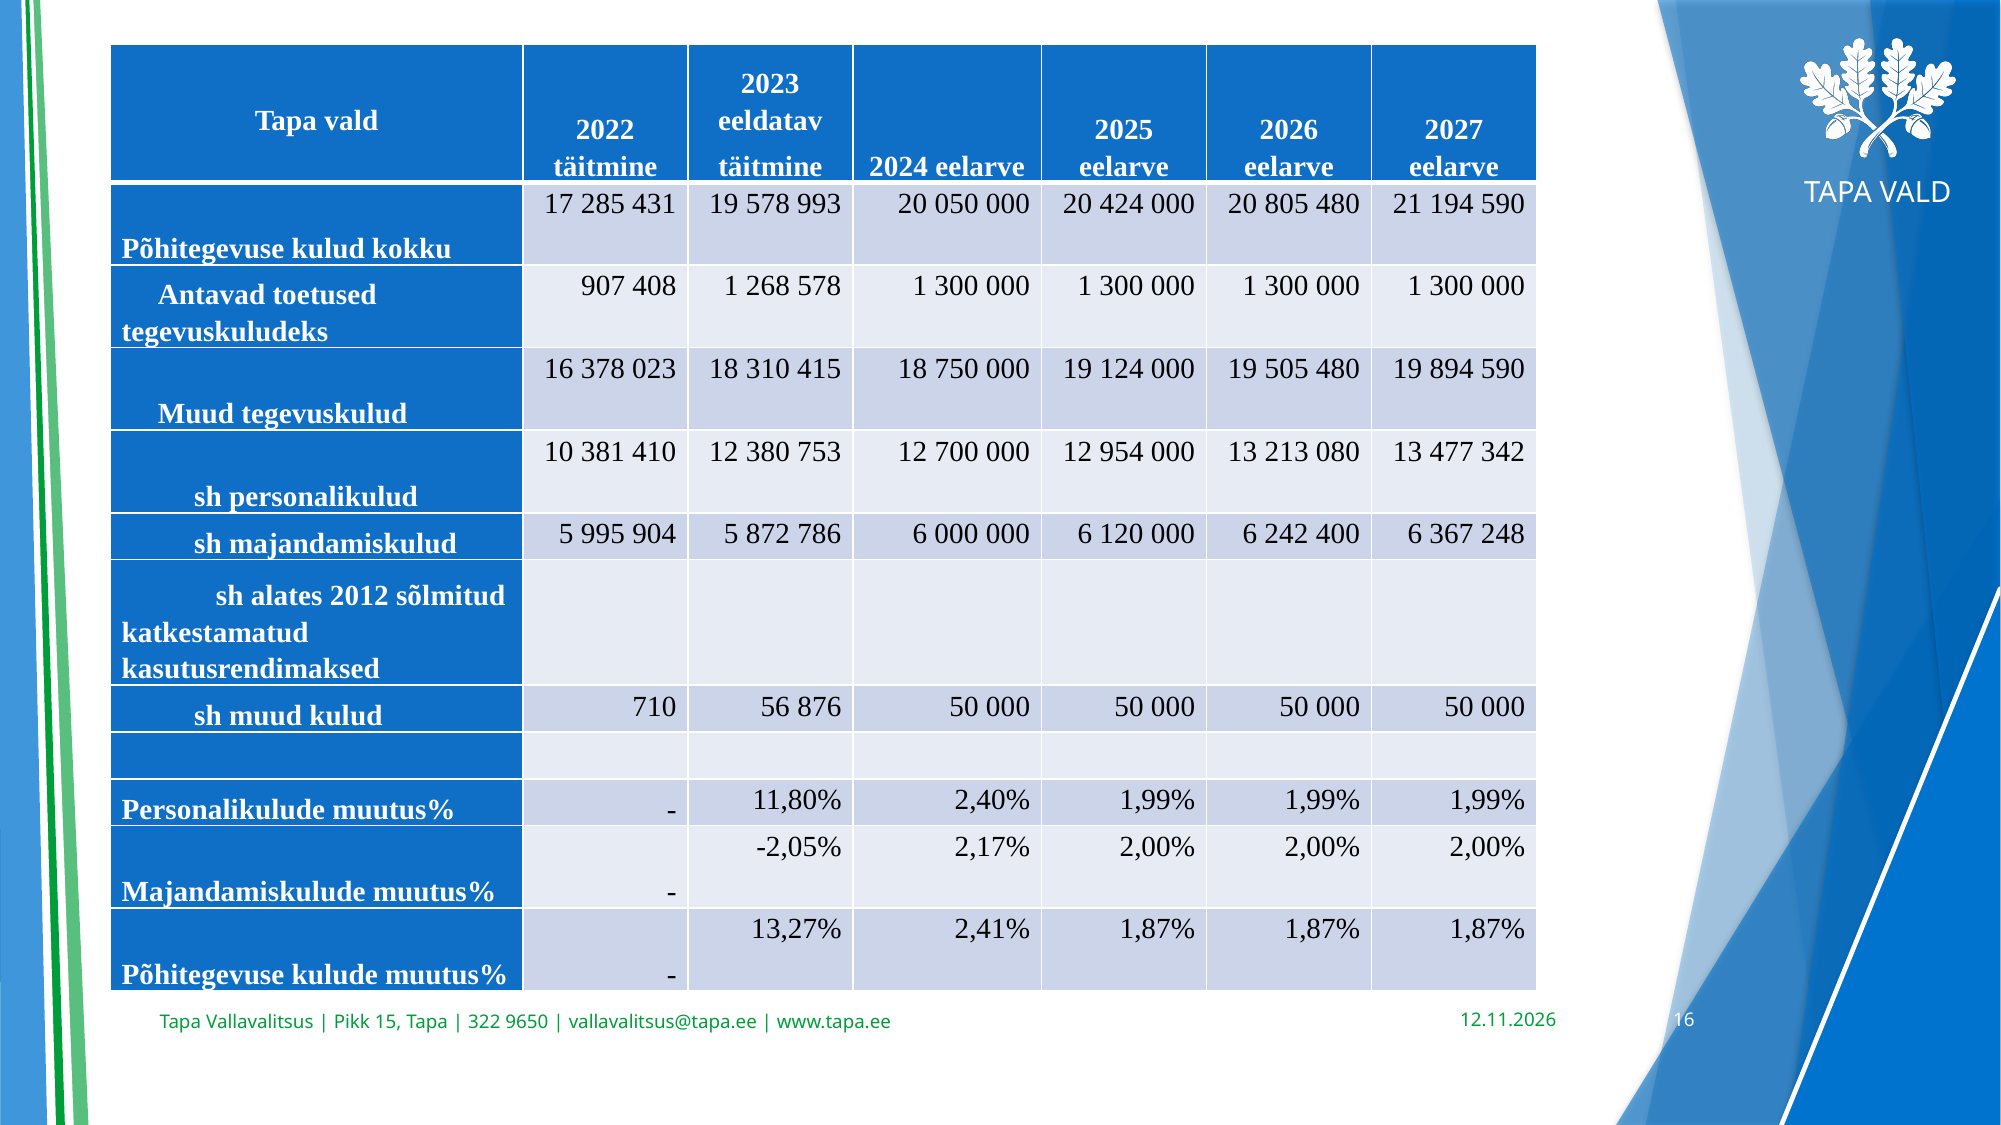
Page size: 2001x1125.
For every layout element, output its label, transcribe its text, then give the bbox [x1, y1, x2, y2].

table_cell [1042, 560, 1206, 684]
table_cell [1372, 560, 1536, 684]
table_cell Antavad toetused tegevuskuludeks [111, 266, 522, 347]
table_header 2026 eelarve [1207, 45, 1371, 180]
table_cell 19 578 993 [689, 185, 852, 264]
table_header Tapa vald [111, 45, 522, 180]
table_cell 1,99% [1372, 780, 1536, 825]
table_header 2022 täitmine [524, 45, 687, 180]
table_cell 10 381 410 [524, 431, 687, 512]
table_cell 1 268 578 [689, 266, 852, 347]
table_cell 1,87% [1372, 909, 1536, 990]
table_cell 6 242 400 [1207, 514, 1371, 559]
table_cell 16 378 023 [524, 348, 687, 429]
table_cell [854, 560, 1041, 684]
table_cell - [524, 826, 687, 907]
table_cell sh personalikulud [111, 431, 522, 512]
table_cell 1,87% [1207, 909, 1371, 990]
table_cell 2,00% [1207, 826, 1371, 907]
table_cell 1,99% [1207, 780, 1371, 825]
table_header 2027 eelarve [1372, 45, 1536, 180]
table_cell 19 505 480 [1207, 348, 1371, 429]
table_cell 1,99% [1042, 780, 1206, 825]
table_cell [111, 733, 522, 778]
table_cell 11,80% [689, 780, 852, 825]
table_cell 2,00% [1372, 826, 1536, 907]
table_cell -2,05% [689, 826, 852, 907]
table_cell 2,40% [854, 780, 1041, 825]
table_cell [854, 733, 1041, 778]
table_cell 50 000 [854, 686, 1041, 731]
slide_number 16 [1597, 990, 1710, 1051]
table_header 2023 eeldatav täitmine [689, 45, 852, 180]
table_cell 19 124 000 [1042, 348, 1206, 429]
table_cell 20 424 000 [1042, 185, 1206, 264]
table_cell - [524, 909, 687, 990]
footer Tapa Vallavalitsus | Pikk 15, Tapa | 322 9650 | vallavalitsus@tapa.ee | www.tapa.ee [144, 992, 1396, 1053]
table_cell 18 310 415 [689, 348, 852, 429]
table_cell 907 408 [524, 266, 687, 347]
table_cell [1042, 733, 1206, 778]
table_cell - [524, 780, 687, 825]
table_cell 20 050 000 [854, 185, 1041, 264]
table_cell 12 954 000 [1042, 431, 1206, 512]
table_cell 21 194 590 [1372, 185, 1536, 264]
table_cell 50 000 [1372, 686, 1536, 731]
table_cell 18 750 000 [854, 348, 1041, 429]
table_cell 13 477 342 [1372, 431, 1536, 512]
table_cell 2,00% [1042, 826, 1206, 907]
table_cell [1207, 560, 1371, 684]
table_cell [689, 560, 852, 684]
table_cell 6 367 248 [1372, 514, 1536, 559]
table_cell 6 120 000 [1042, 514, 1206, 559]
picture [1800, 38, 1956, 158]
table_cell 56 876 [689, 686, 852, 731]
table_cell [524, 733, 687, 778]
table_cell Põhitegevuse kulude muutus% [111, 909, 522, 990]
table_cell 1 300 000 [854, 266, 1041, 347]
table_cell 1 300 000 [1042, 266, 1206, 347]
table_cell 5 995 904 [524, 514, 687, 559]
table_cell 17 285 431 [524, 185, 687, 264]
table_cell Personalikulude muutus% [111, 780, 522, 825]
table_cell 1 300 000 [1207, 266, 1371, 347]
table_cell [1372, 733, 1536, 778]
table_header 2025 eelarve [1042, 45, 1206, 180]
table_cell [524, 560, 687, 684]
table_cell 13 213 080 [1207, 431, 1371, 512]
table_cell 19 894 590 [1372, 348, 1536, 429]
table_cell 1,87% [1042, 909, 1206, 990]
table_header 2024 eelarve [854, 45, 1041, 180]
table_cell 2,41% [854, 909, 1041, 990]
table_cell 12 700 000 [854, 431, 1041, 512]
table_cell 2,17% [854, 826, 1041, 907]
table_cell sh majandamiskulud [111, 514, 522, 559]
table_cell Majandamiskulude muutus% [111, 826, 522, 907]
table_cell 12 380 753 [689, 431, 852, 512]
table_cell Põhitegevuse kulud kokku [111, 185, 522, 264]
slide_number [1421, 990, 1572, 1051]
table_cell 710 [524, 686, 687, 731]
table_cell [689, 733, 852, 778]
table_cell 50 000 [1207, 686, 1371, 731]
table_cell 50 000 [1042, 686, 1206, 731]
table_cell 20 805 480 [1207, 185, 1371, 264]
table_cell [1207, 733, 1371, 778]
table_cell 5 872 786 [689, 514, 852, 559]
table_cell 13,27% [689, 909, 852, 990]
table_cell Muud tegevuskulud [111, 348, 522, 429]
table_cell 1 300 000 [1372, 266, 1536, 347]
table_cell 6 000 000 [854, 514, 1041, 559]
table_cell sh alates 2012 sõlmitud katkestamatud kasutusrendimaksed [111, 560, 522, 684]
table_cell sh muud kulud [111, 686, 522, 731]
